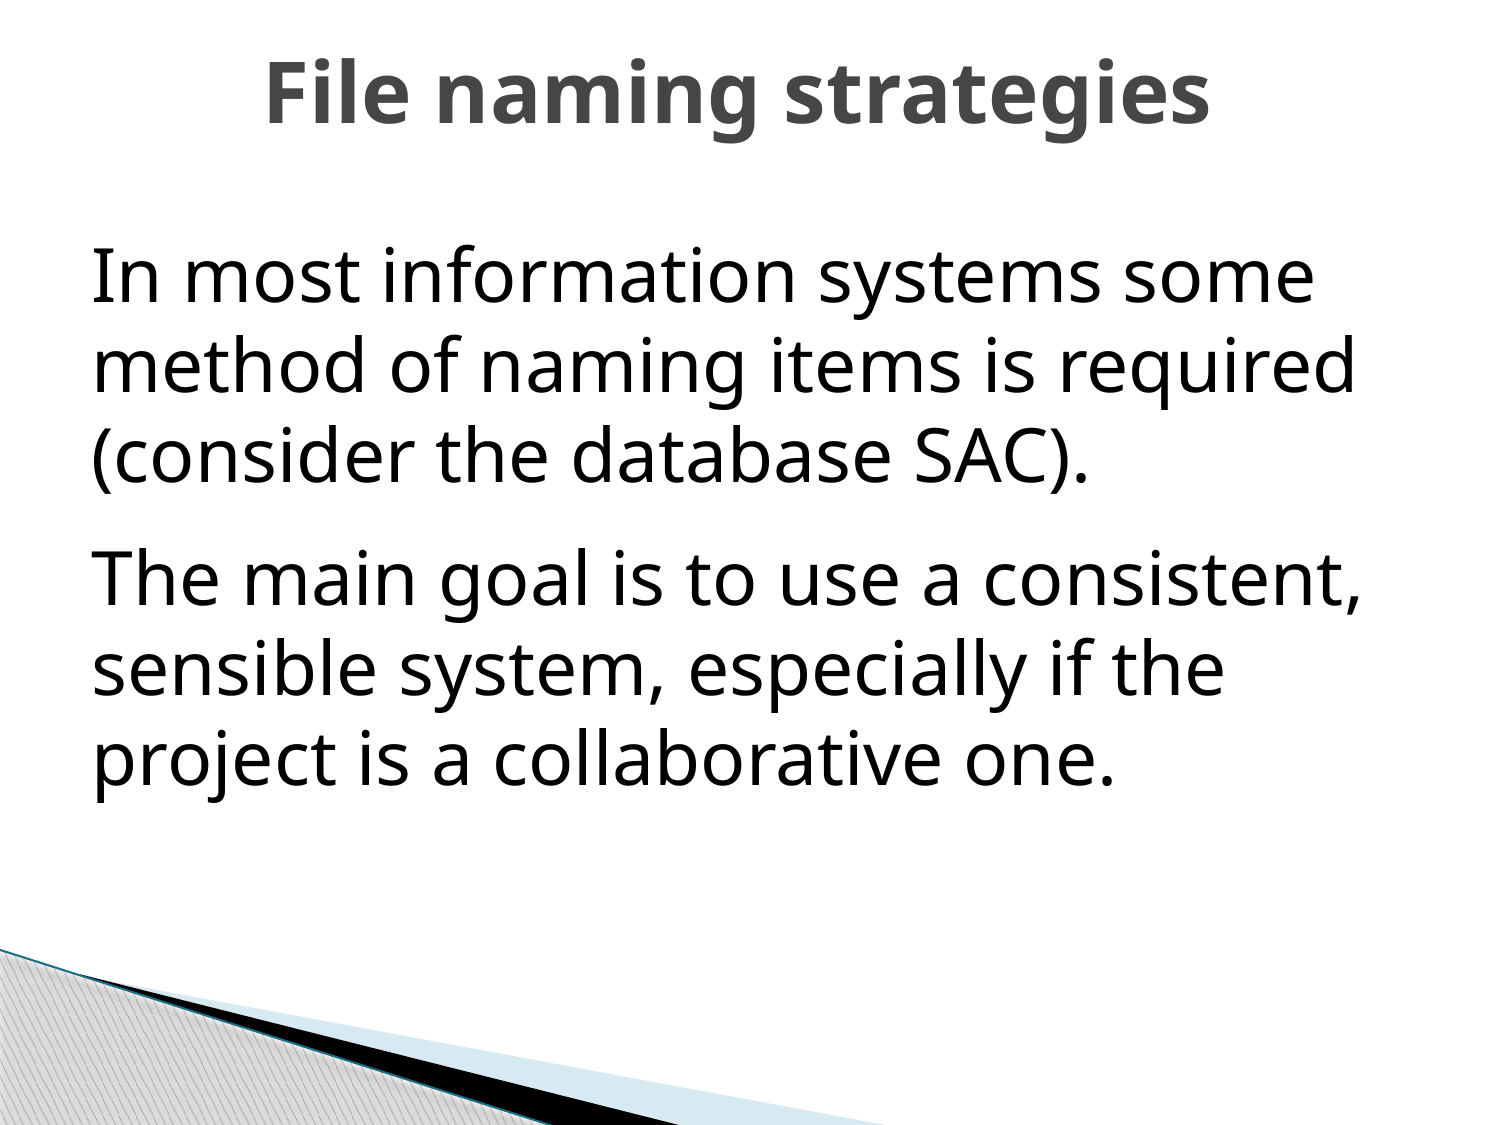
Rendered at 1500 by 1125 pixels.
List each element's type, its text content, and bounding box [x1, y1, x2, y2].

list In most information systems some method of naming items is required (consider the database SAC). The main goal is to use a consistent, sensible system, especially if the project is a collaborative one. [76, 219, 1400, 1106]
title File naming strategies [100, 0, 1376, 183]
